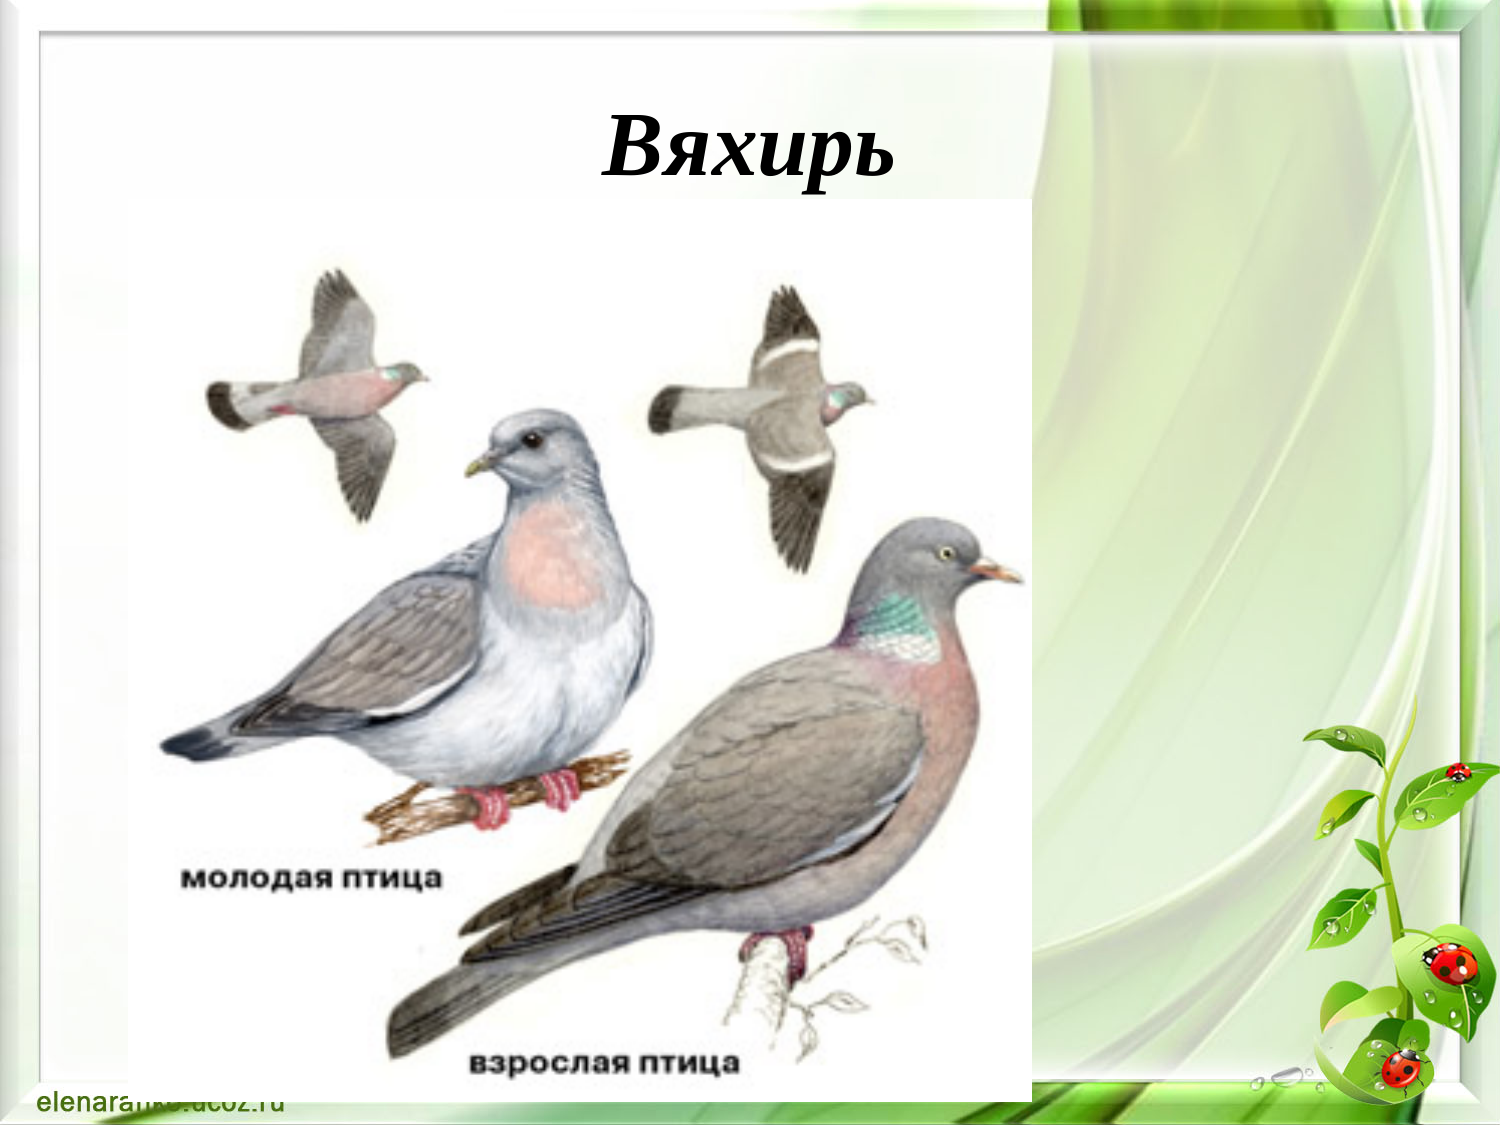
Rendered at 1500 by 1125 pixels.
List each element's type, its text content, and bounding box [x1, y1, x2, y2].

title Вяхирь [75, 45, 1425, 233]
picture [0, 0, 1500, 1125]
